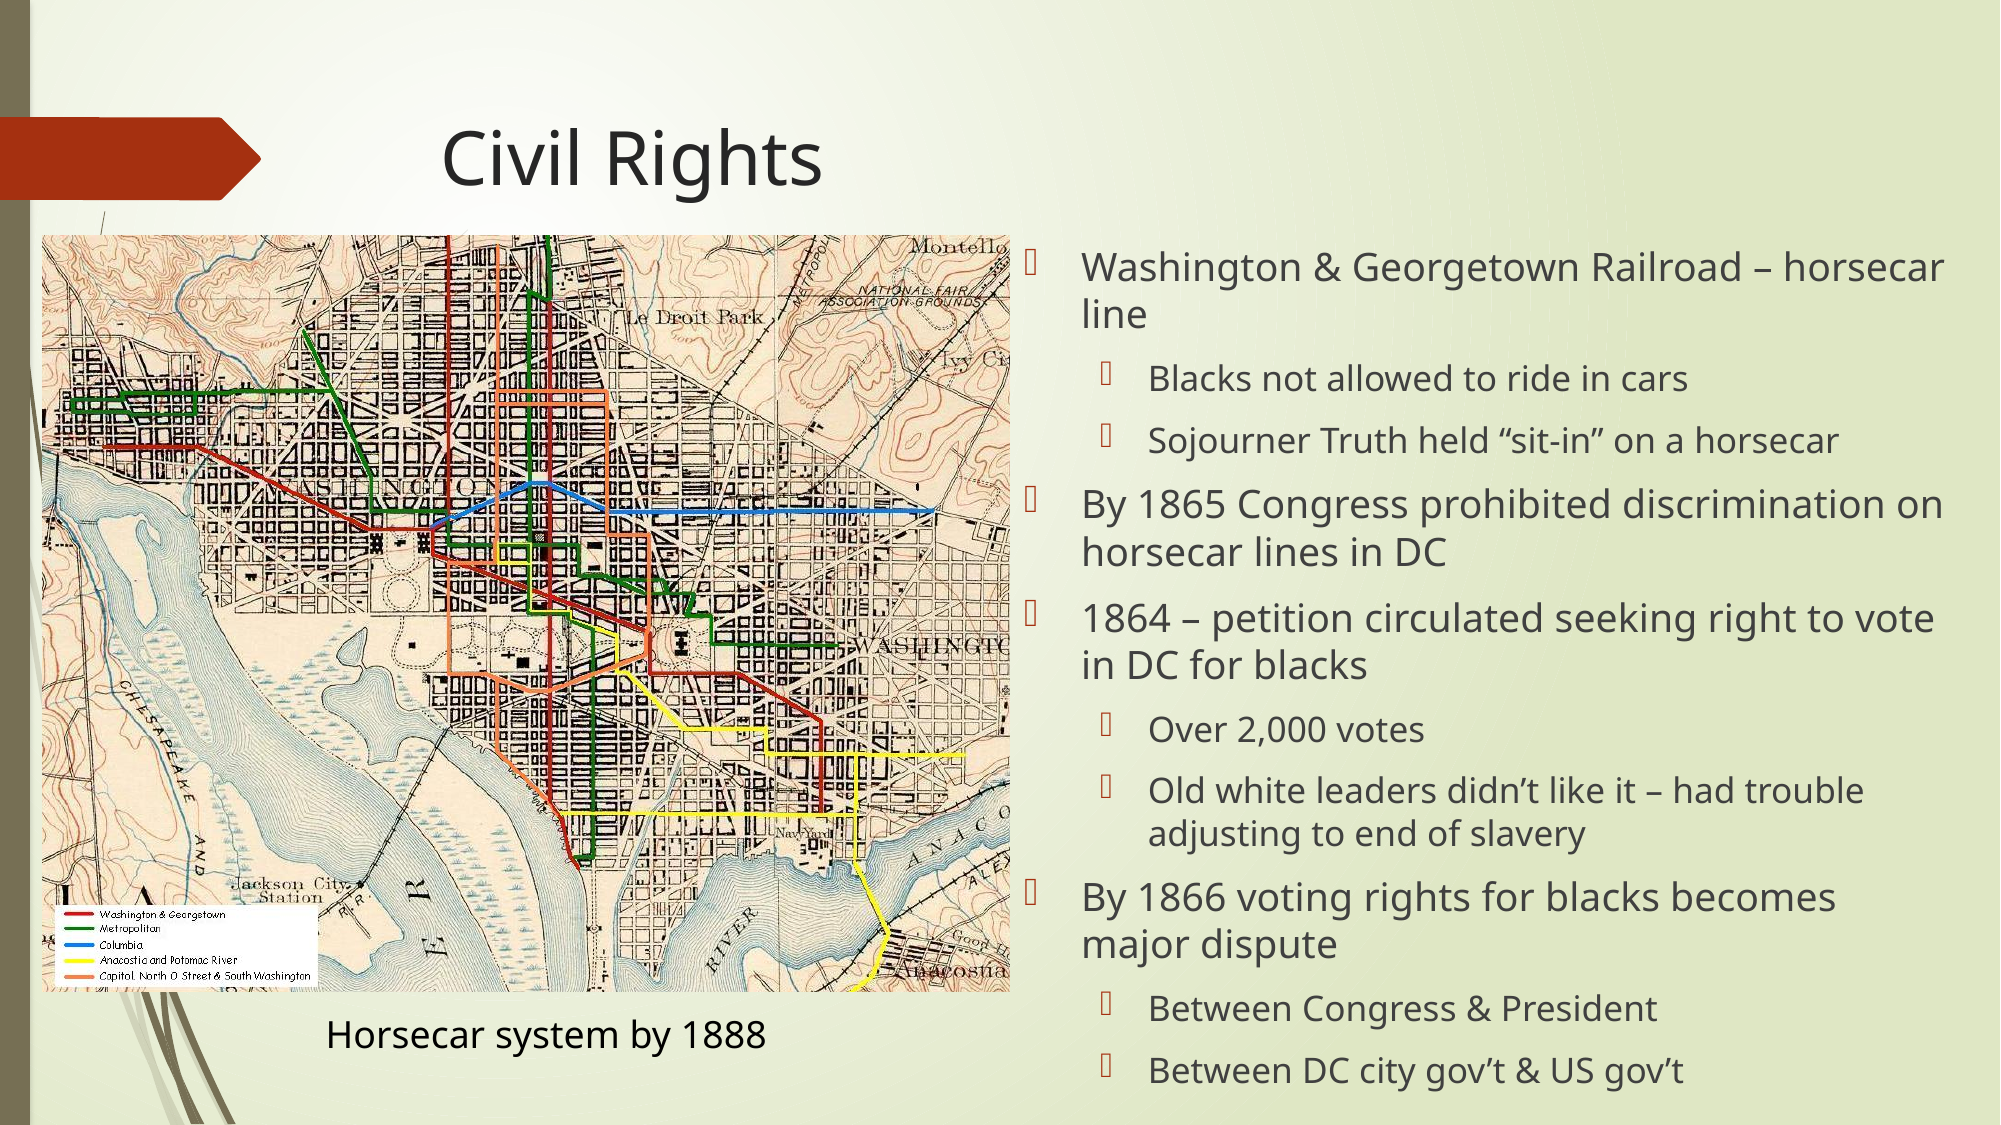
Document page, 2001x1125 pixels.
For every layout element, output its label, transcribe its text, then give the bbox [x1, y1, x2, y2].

picture [42, 234, 1010, 992]
title Civil Rights [425, 102, 1888, 235]
text_box Horsecar system by 1888 [310, 1003, 996, 1063]
list Washington & Georgetown Railroad – horsecar line Blacks not allowed to ride in cars Sojourner Truth held “sit-in” on a horsecar By 1865 Congress prohibited discrimination on horsecar lines in DC 1864 – petition circulated seeking right to vote in DC for blacks Over 2,000 votes Old white leaders didn’t like it – had trouble adjusting to end of slavery By 1866 voting rights for blacks becomes major dispute Between Congress & President Between DC city gov’t & US gov’t [1009, 235, 1970, 1098]
